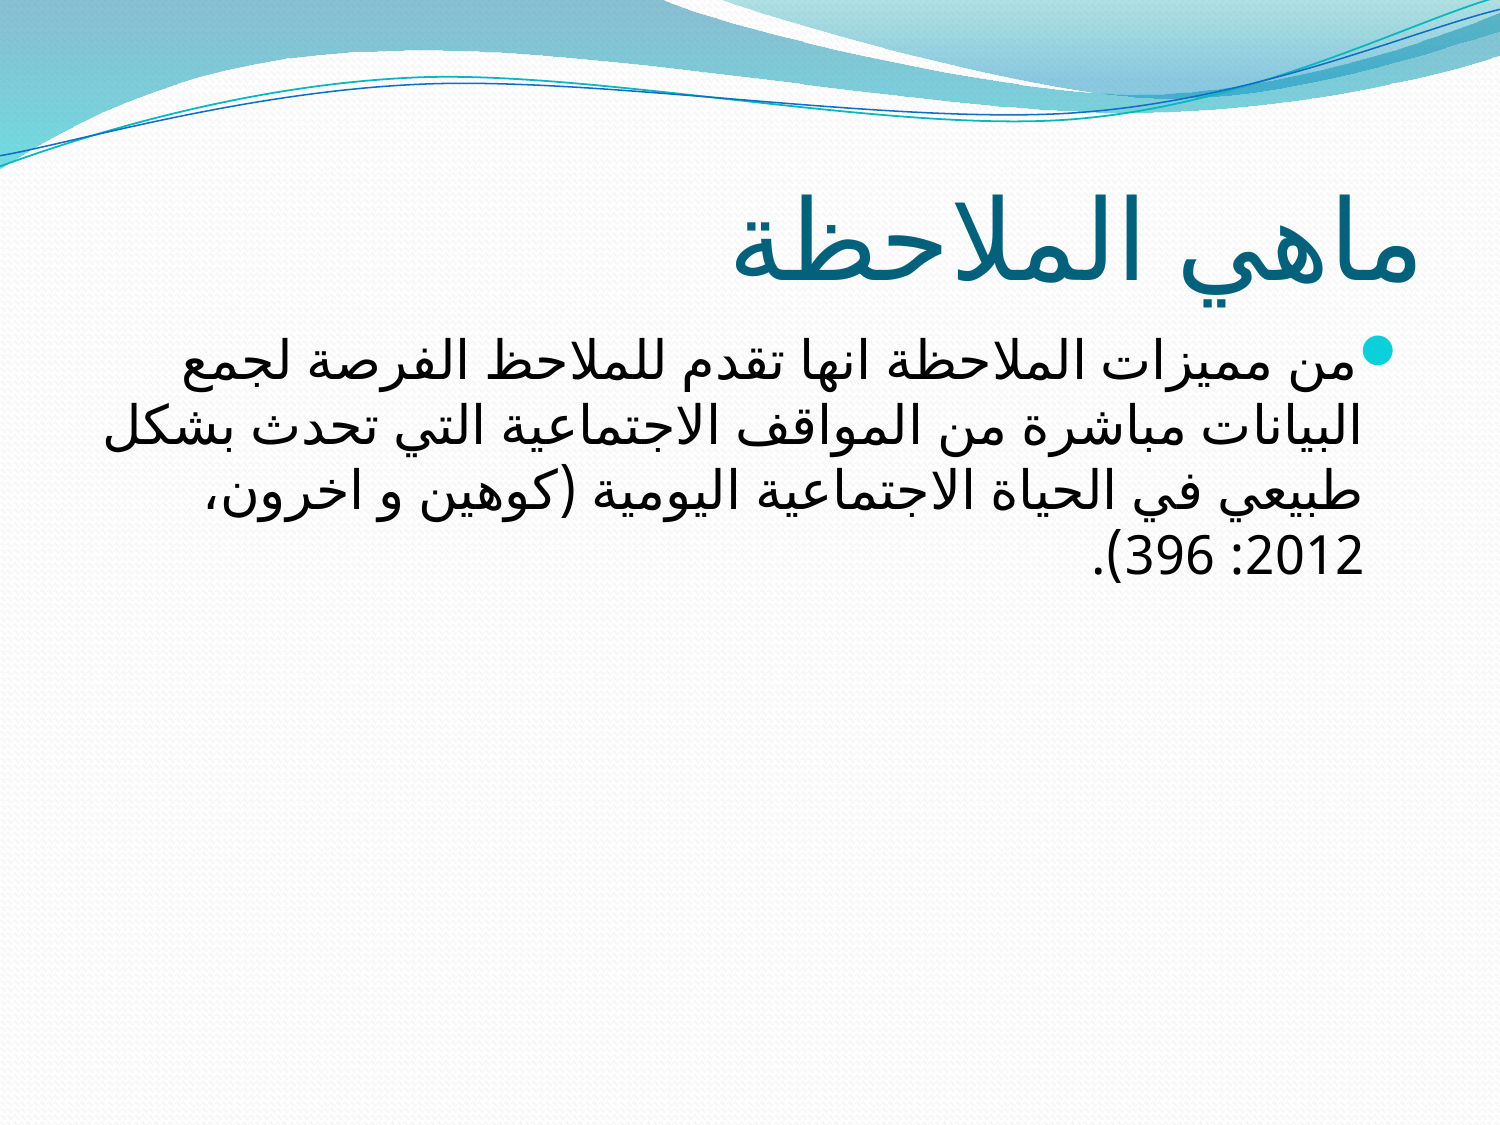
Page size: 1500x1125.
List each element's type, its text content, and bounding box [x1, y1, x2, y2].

list من مميزات الملاحظة انها تقدم للملاحظ الفرصة لجمع البيانات مباشرة من المواقف الاجتماعية التي تحدث بشكل طبيعي في الحياة الاجتماعية اليومية (كوهين و اخرون، 2012: 396). [75, 317, 1425, 1038]
title ماهي الملاحظة [75, 115, 1425, 303]
